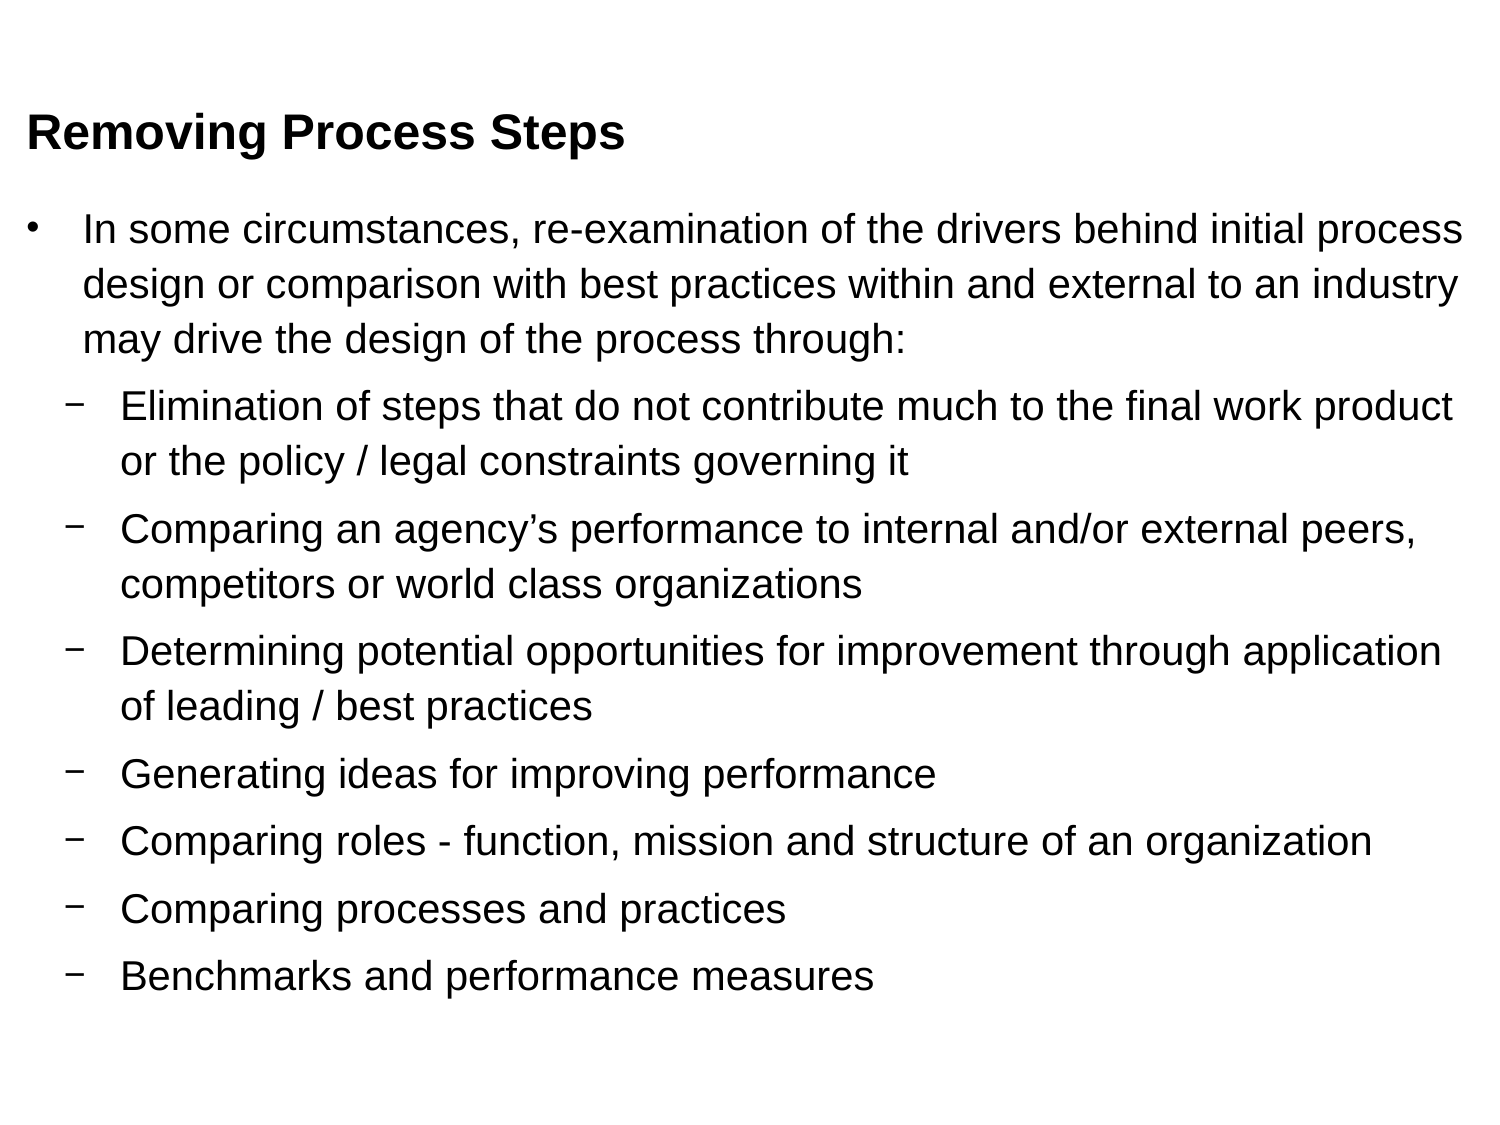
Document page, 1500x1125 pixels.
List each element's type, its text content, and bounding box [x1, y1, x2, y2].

title Removing Process Steps [26, 99, 1472, 196]
list In some circumstances, re-examination of the drivers behind initial process design or comparison with best practices within and external to an industry may drive the design of the process through: Elimination of steps that do not contribute much to the final work product or the policy / legal constraints governing it Comparing an agency’s performance to internal and/or external peers, competitors or world class organizations Determining potential opportunities for improvement through application of leading / best practices Generating ideas for improving performance Comparing roles - function, mission and structure of an organization Comparing processes and practices Benchmarks and performance measures [26, 196, 1474, 1010]
